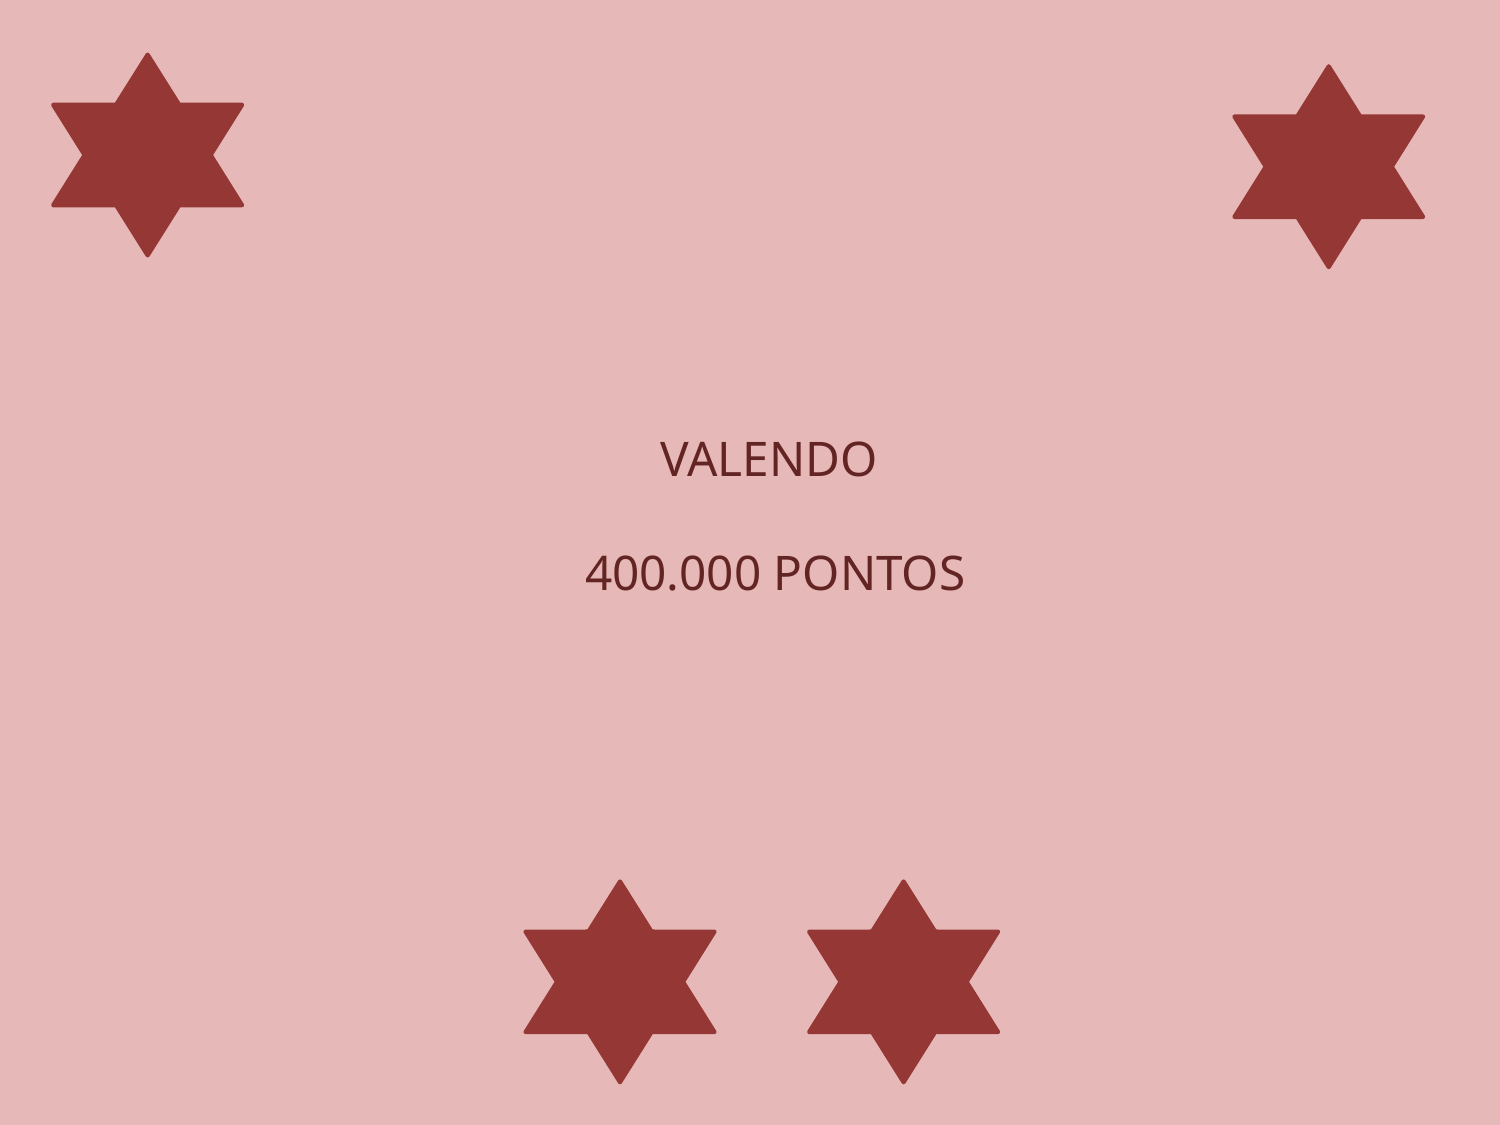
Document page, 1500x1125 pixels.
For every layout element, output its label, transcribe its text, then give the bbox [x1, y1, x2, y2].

title VALENDO 400.000 PONTOS [100, 420, 1451, 609]
text_box [1232, 64, 1425, 270]
text_box [51, 52, 244, 258]
text_box [807, 879, 1000, 1085]
text_box [523, 879, 717, 1085]
